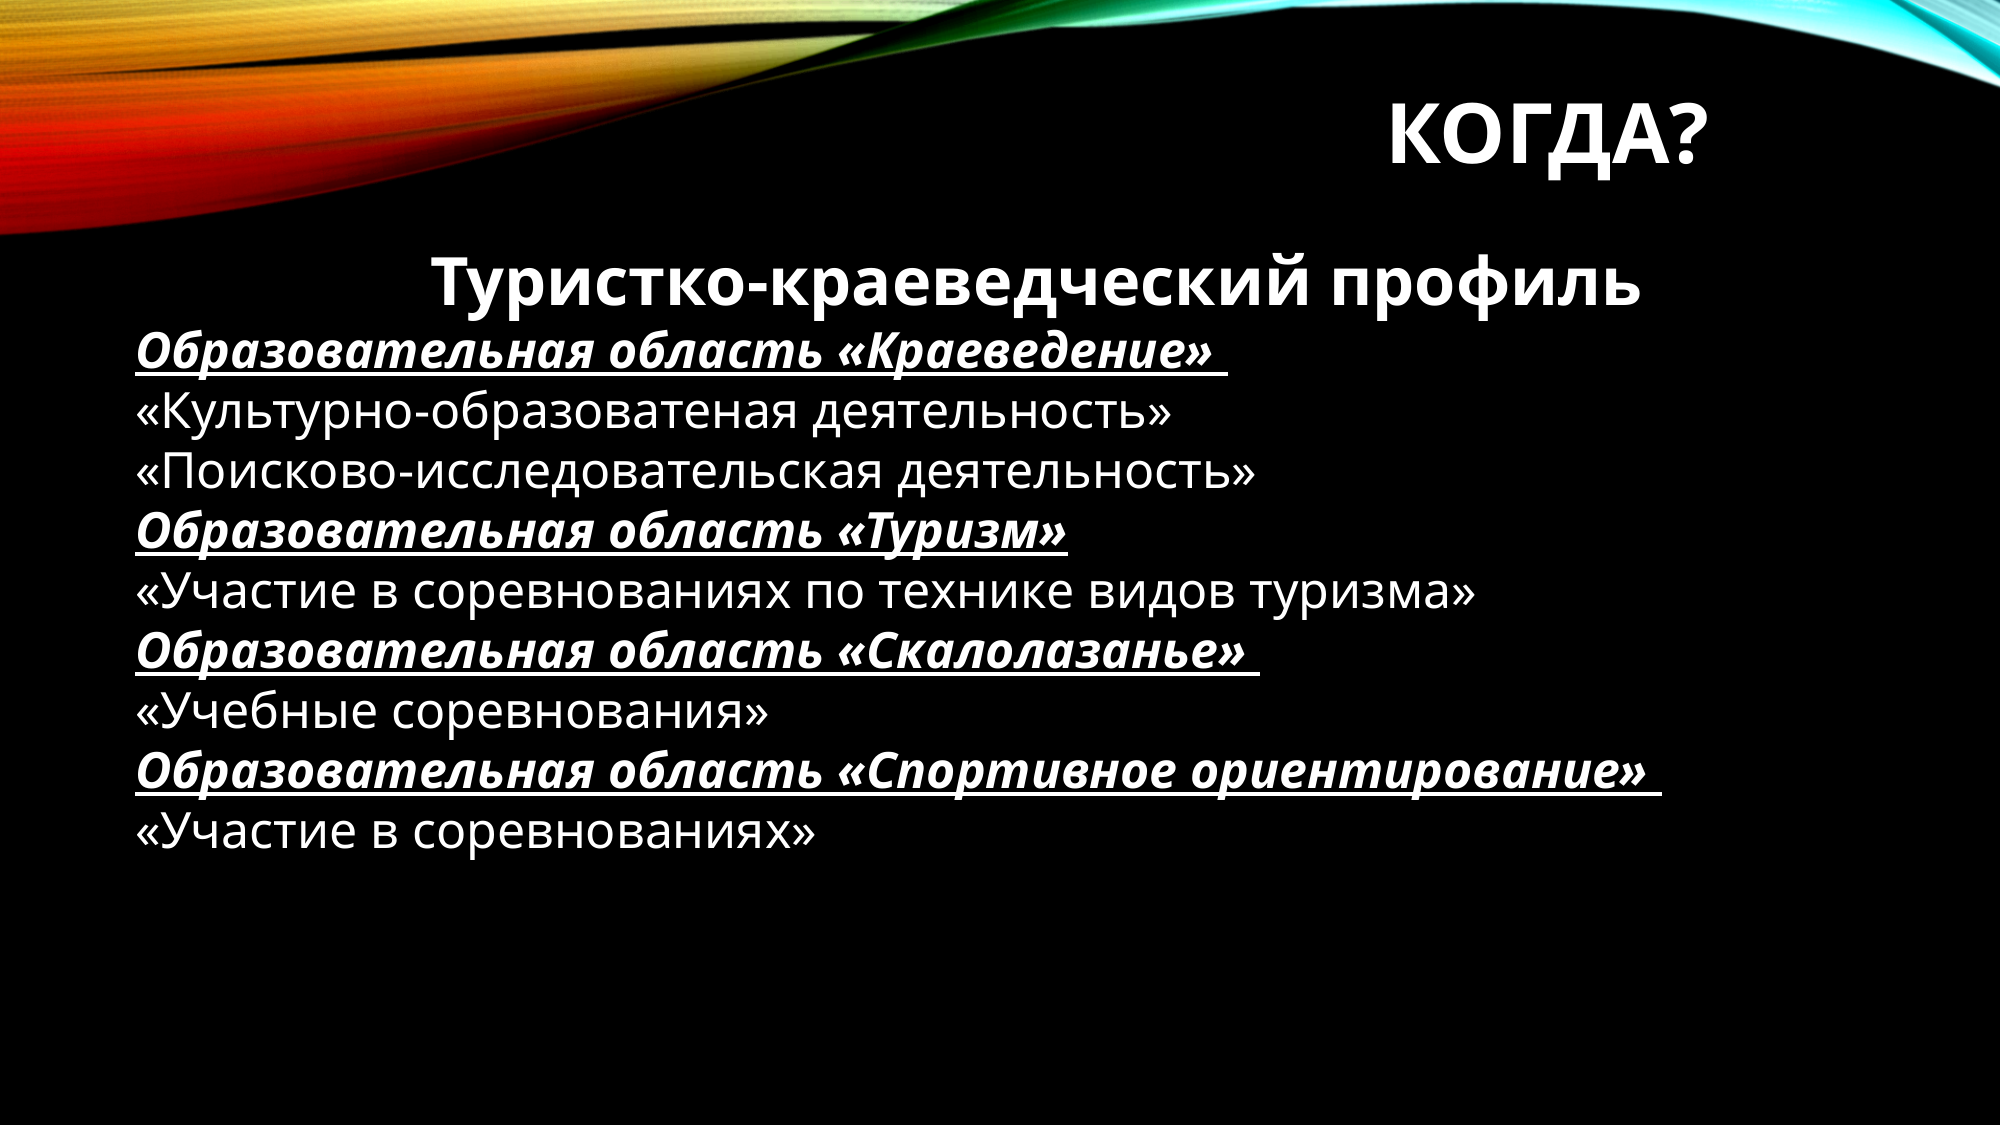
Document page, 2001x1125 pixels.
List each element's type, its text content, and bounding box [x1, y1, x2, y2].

picture [0, 0, 2000, 237]
text_box Туристко-краеведческий профиль Образовательная область «Краеведение» «Культурно-образоватеная деятельность» «Поисково-исследовательская деятельность» Образовательная область «Туризм» «Участие в соревнованиях по технике видов туризма» Образовательная область «Скалолазанье» «Учебные соревнования» Образовательная область «Спортивное ориентирование» «Участие в соревнованиях» [120, 231, 1953, 1026]
title когда? [311, 30, 1725, 231]
